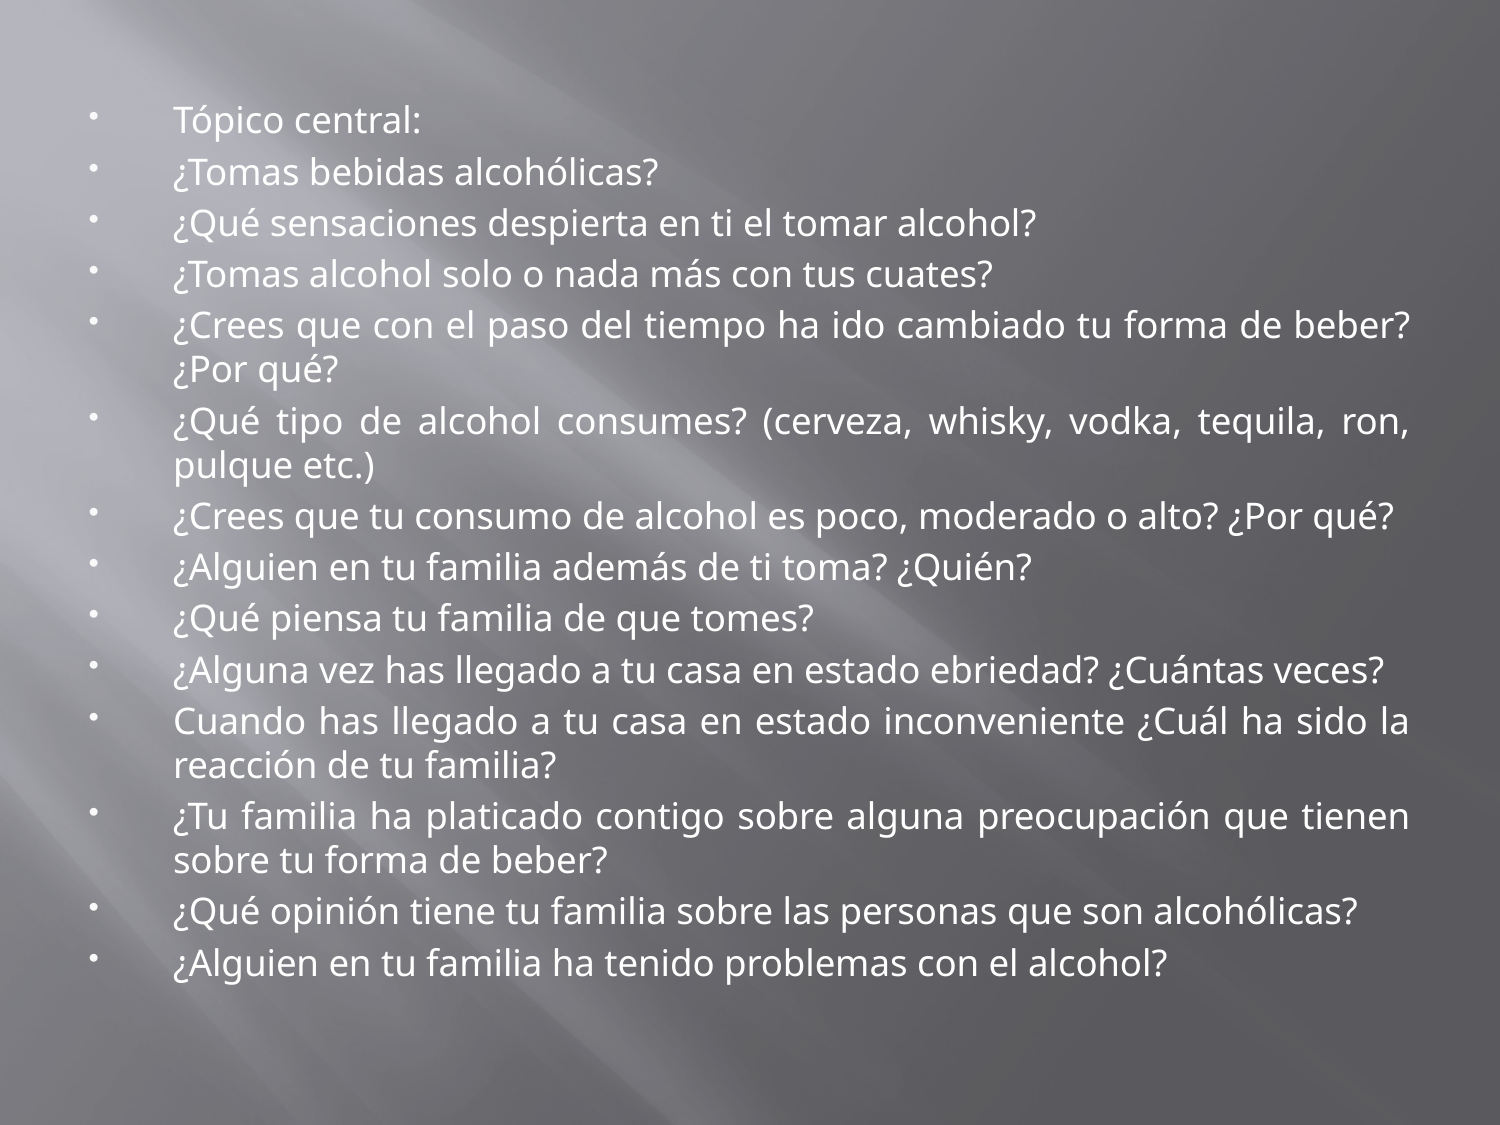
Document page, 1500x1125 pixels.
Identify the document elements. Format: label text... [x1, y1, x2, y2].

list Tópico central: ¿Tomas bebidas alcohólicas? ¿Qué sensaciones despierta en ti el tomar alcohol? ¿Tomas alcohol solo o nada más con tus cuates? ¿Crees que con el paso del tiempo ha ido cambiado tu forma de beber? ¿Por qué? ¿Qué tipo de alcohol consumes? (cerveza, whisky, vodka, tequila, ron, pulque etc.) ¿Crees que tu consumo de alcohol es poco, moderado o alto? ¿Por qué? ¿Alguien en tu familia además de ti toma? ¿Quién? ¿Qué piensa tu familia de que tomes? ¿Alguna vez has llegado a tu casa en estado ebriedad? ¿Cuántas veces? Cuando has llegado a tu casa en estado inconveniente ¿Cuál ha sido la reacción de tu familia? ¿Tu familia ha platicado contigo sobre alguna preocupación que tienen sobre tu forma de beber? ¿Qué opinión tiene tu familia sobre las personas que son alcohólicas? ¿Alguien en tu familia ha tenido problemas con el alcohol? [75, 90, 1425, 1047]
